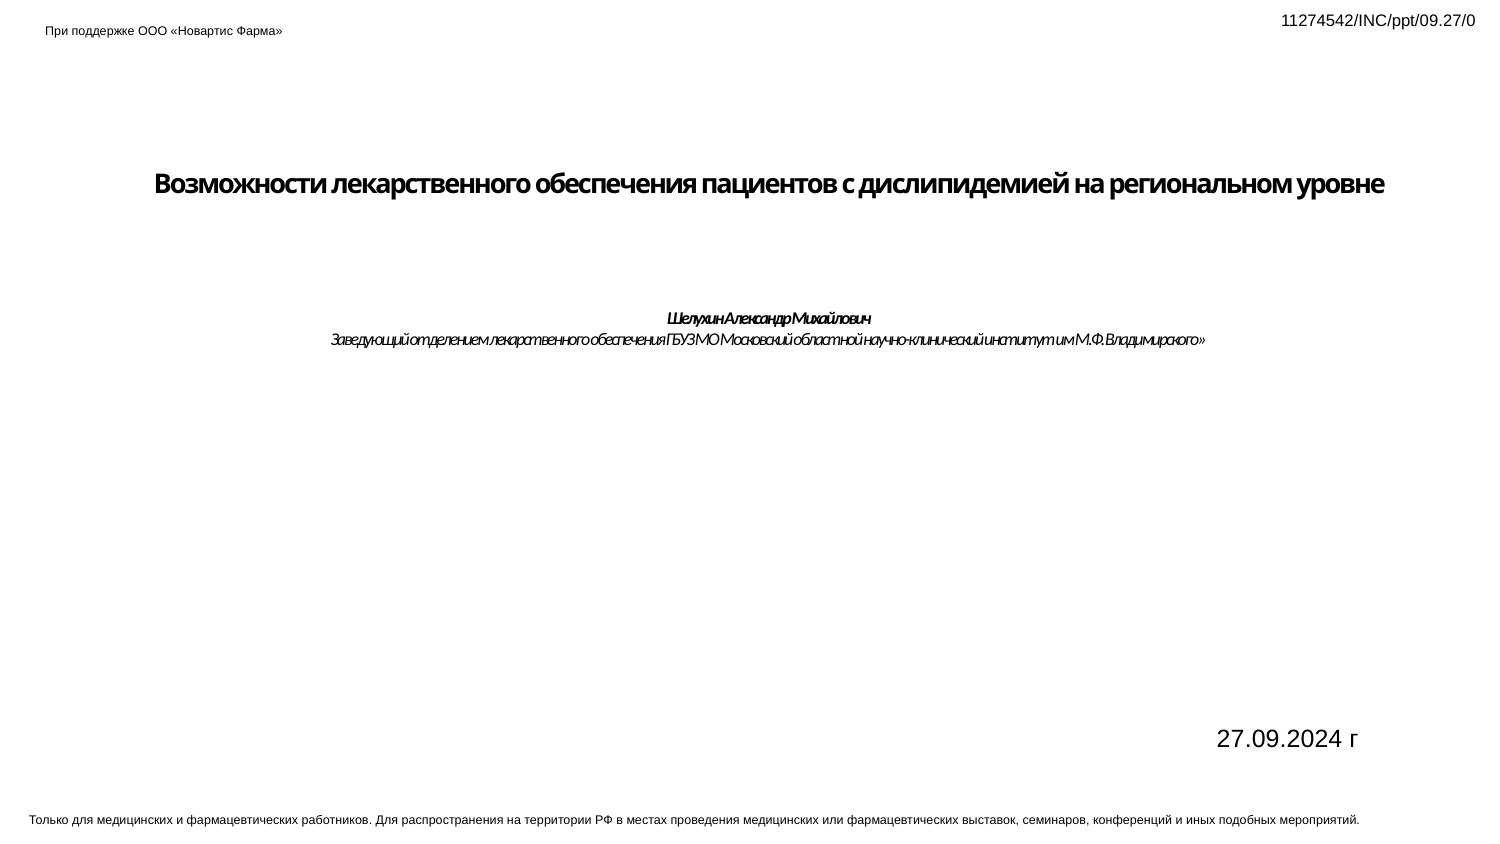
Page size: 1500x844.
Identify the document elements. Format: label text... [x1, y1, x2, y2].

text_box При поддержке ООО «Новартис Фарма» [30, 15, 781, 46]
text_box 11274542/INC/ppt/09.27/0 [1266, 1, 1500, 37]
text_box 27.09.2024 г [1201, 715, 1447, 760]
text_box Только для медицинских и фармацевтических работников. Для распространения на территории РФ в местах проведения медицинских или фармацевтических выставок, семинаров, конференций и иных подобных мероприятий. [14, 804, 1423, 834]
title Возможности лекарственного обеспечения пациентов с дислипидемией на региональном уровне Шелухин Александр Михайлович Заведующий отделением лекарственного обеспечения ГБУЗ МО Московский областной научно-клинический институт им М.Ф. Владимирского» [134, 166, 1405, 351]
